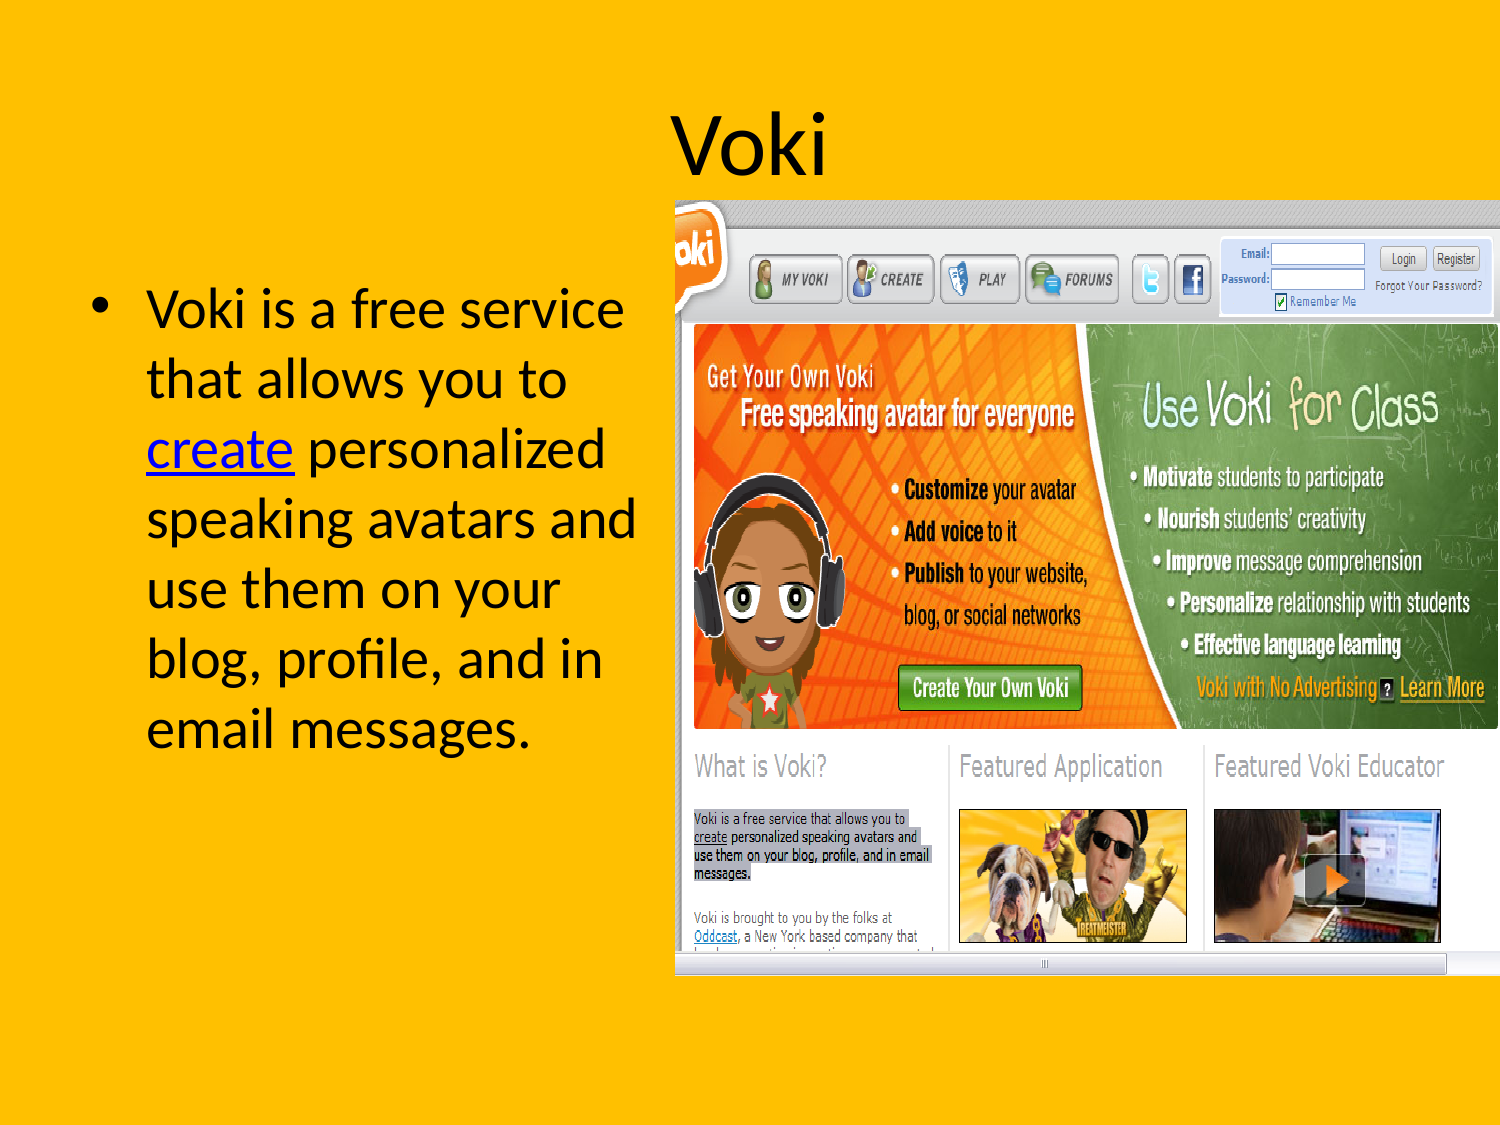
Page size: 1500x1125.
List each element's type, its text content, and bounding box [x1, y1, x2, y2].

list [674, 199, 1500, 976]
title Voki [75, 45, 1425, 233]
list Voki is a free service that allows you to create personalized speaking avatars and use them on your blog, profile, and in email messages. [75, 262, 738, 1005]
